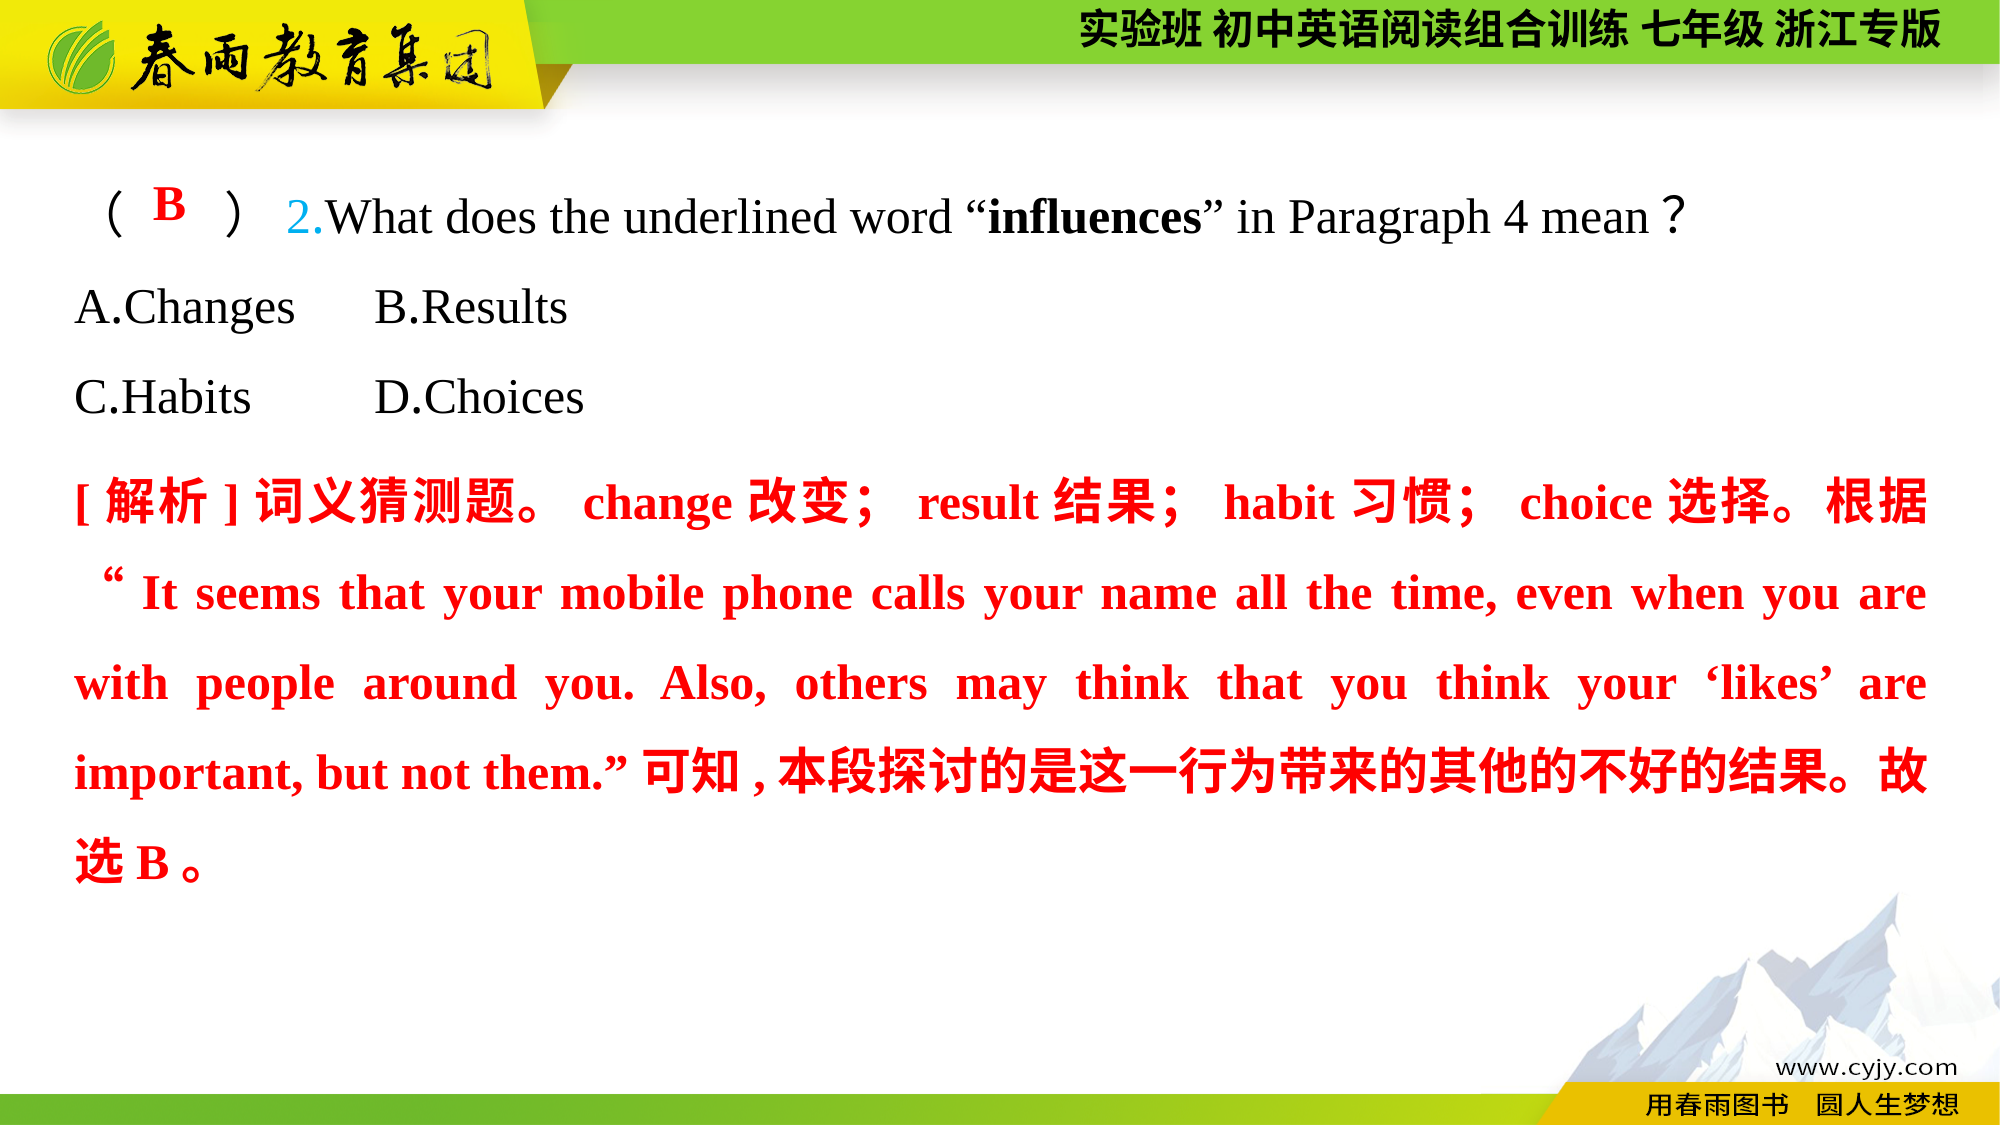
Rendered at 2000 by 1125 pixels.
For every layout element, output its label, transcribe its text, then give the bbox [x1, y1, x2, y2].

text_box [解析]词义猜测题。change改变；result结果；habit习惯；choice选择。根据“It seems that your mobile phone calls your name all the time, even when you are with people around you. Also, others may think that you think your ‘likes’ are important, but not them.”可知,本段探讨的是这一行为带来的其他的不好的结果。故选B。 [59, 431, 1944, 897]
text_box B [138, 162, 202, 238]
picture [0, 0, 2000, 1125]
list （ ）2.What does the underlined word “influences” in Paragraph 4 mean？ A.Changes B.Results C.Habits D.Choices [59, 146, 1944, 431]
